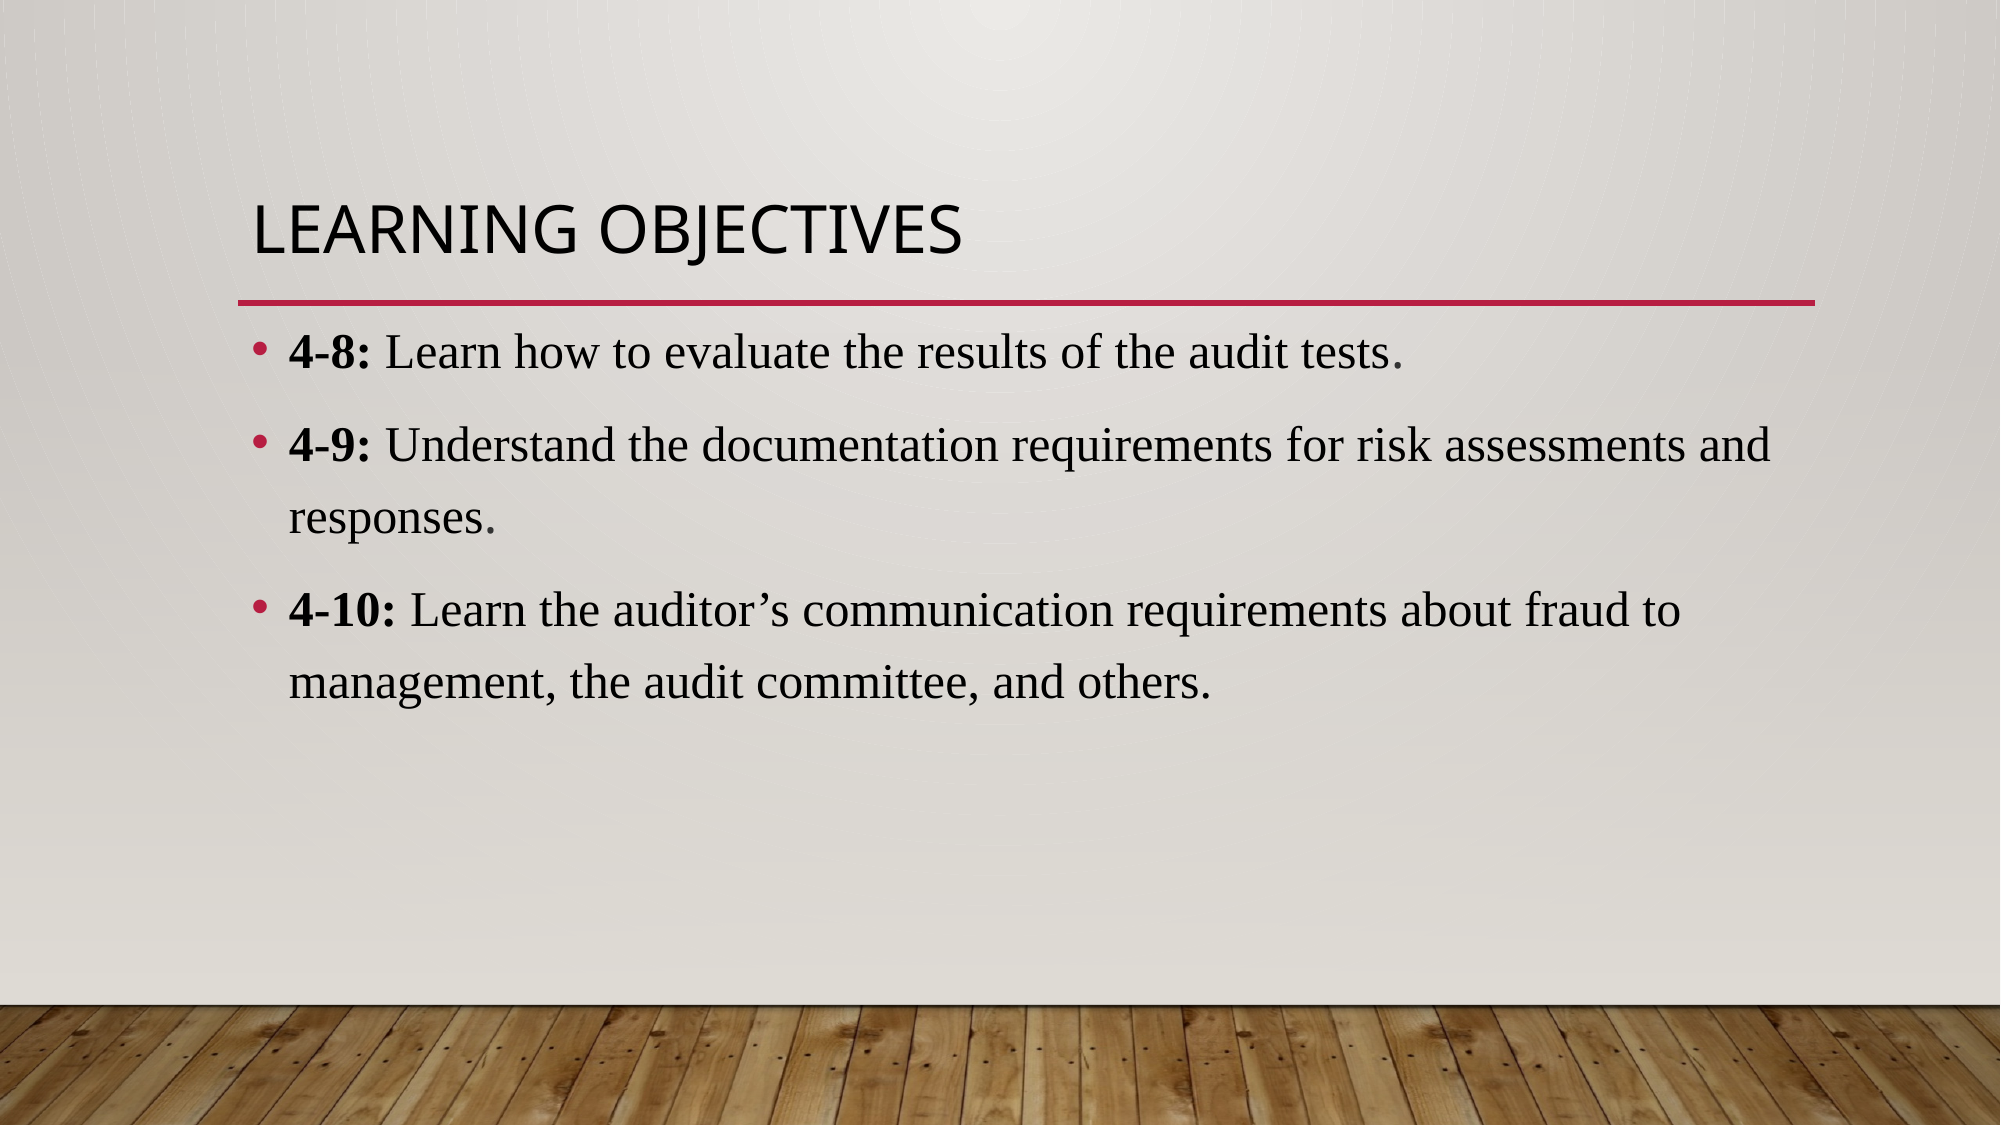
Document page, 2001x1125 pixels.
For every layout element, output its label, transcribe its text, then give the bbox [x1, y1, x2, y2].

picture [0, 1005, 2000, 1125]
list 4-8: Learn how to evaluate the results of the audit tests. 4-9: Understand the documentation requirements for risk assessments and responses. 4-10: Learn the auditor’s communication requirements about fraud to management, the audit committee, and others. [236, 299, 1902, 1005]
text_box Learning Objectives [236, 188, 1814, 299]
